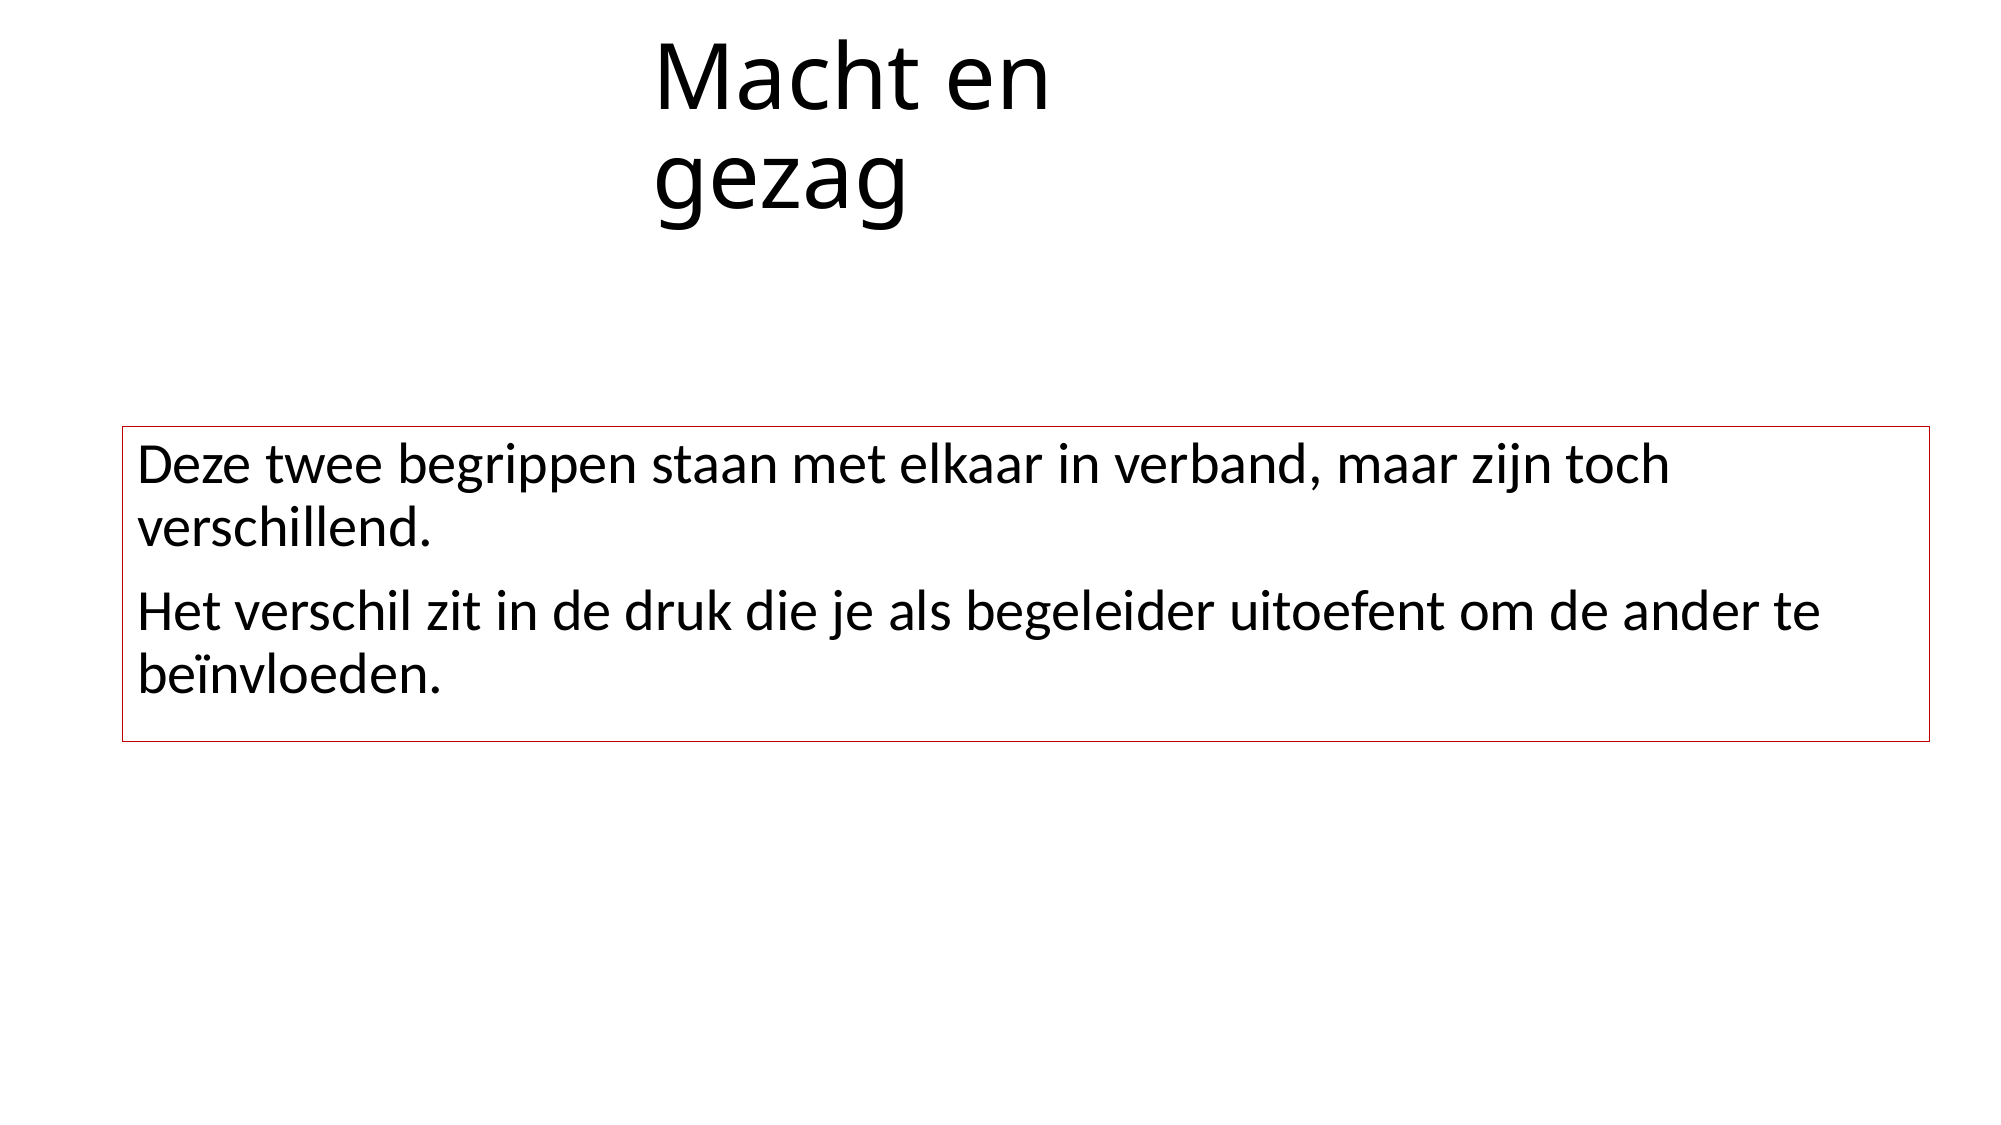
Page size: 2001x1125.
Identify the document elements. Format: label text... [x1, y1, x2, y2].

title Macht en gezag [637, 49, 1329, 210]
list Deze twee begrippen staan met elkaar in verband, maar zijn toch verschillend. Het verschil zit in de druk die je als begeleider uitoefent om de ander te beïnvloeden. [122, 426, 1930, 742]
